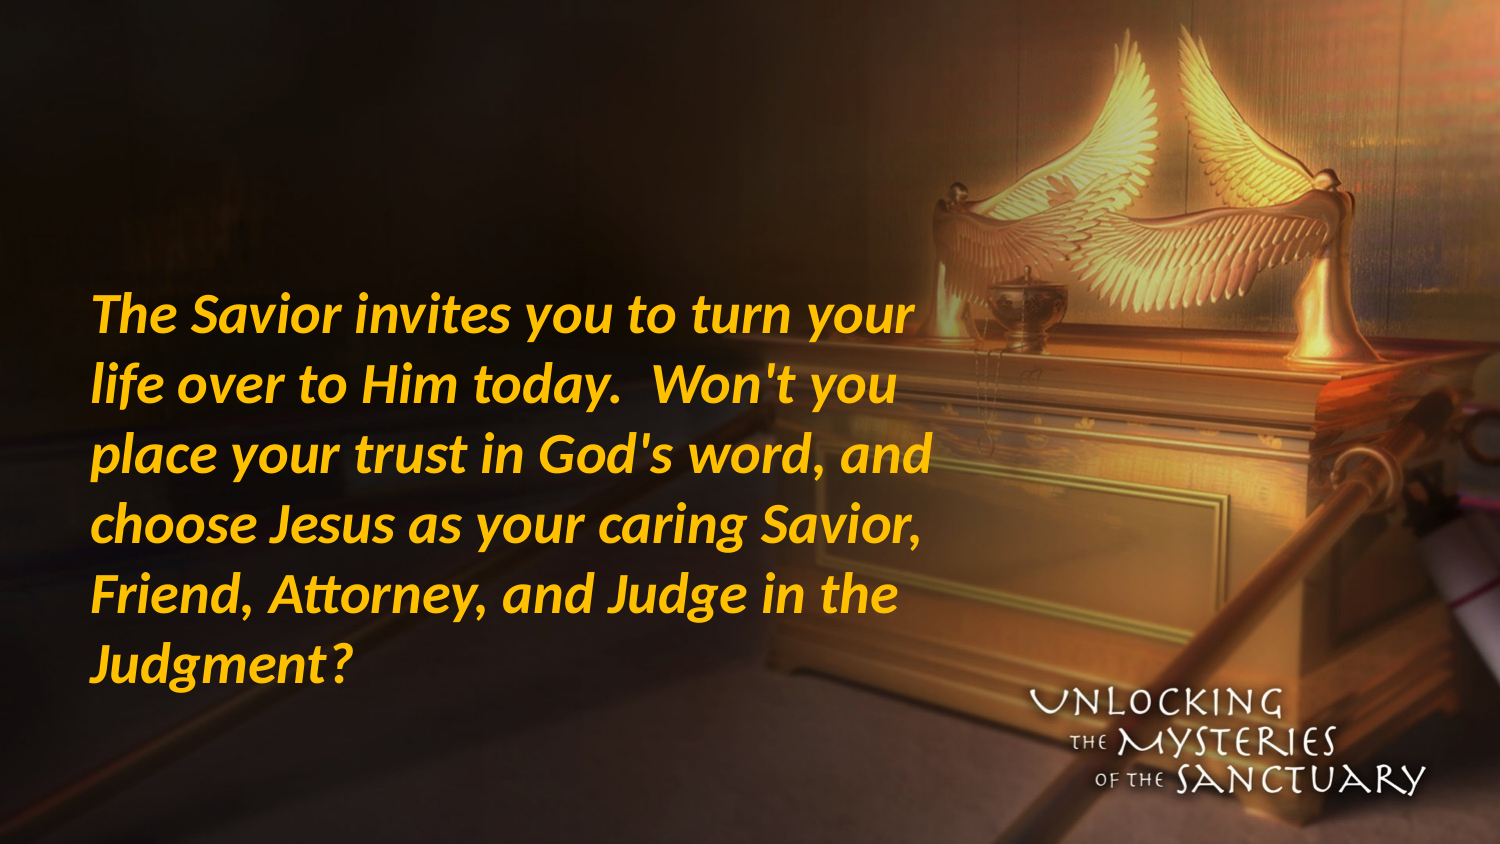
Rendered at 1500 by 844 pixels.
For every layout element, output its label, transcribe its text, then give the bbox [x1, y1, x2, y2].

list The Savior invites you to turn your life over to Him today. Won't you place your trust in God's word, and choose Jesus as your caring Savior, Friend, Attorney, and Judge in the Judgment? [75, 267, 978, 754]
picture [0, 0, 1500, 844]
